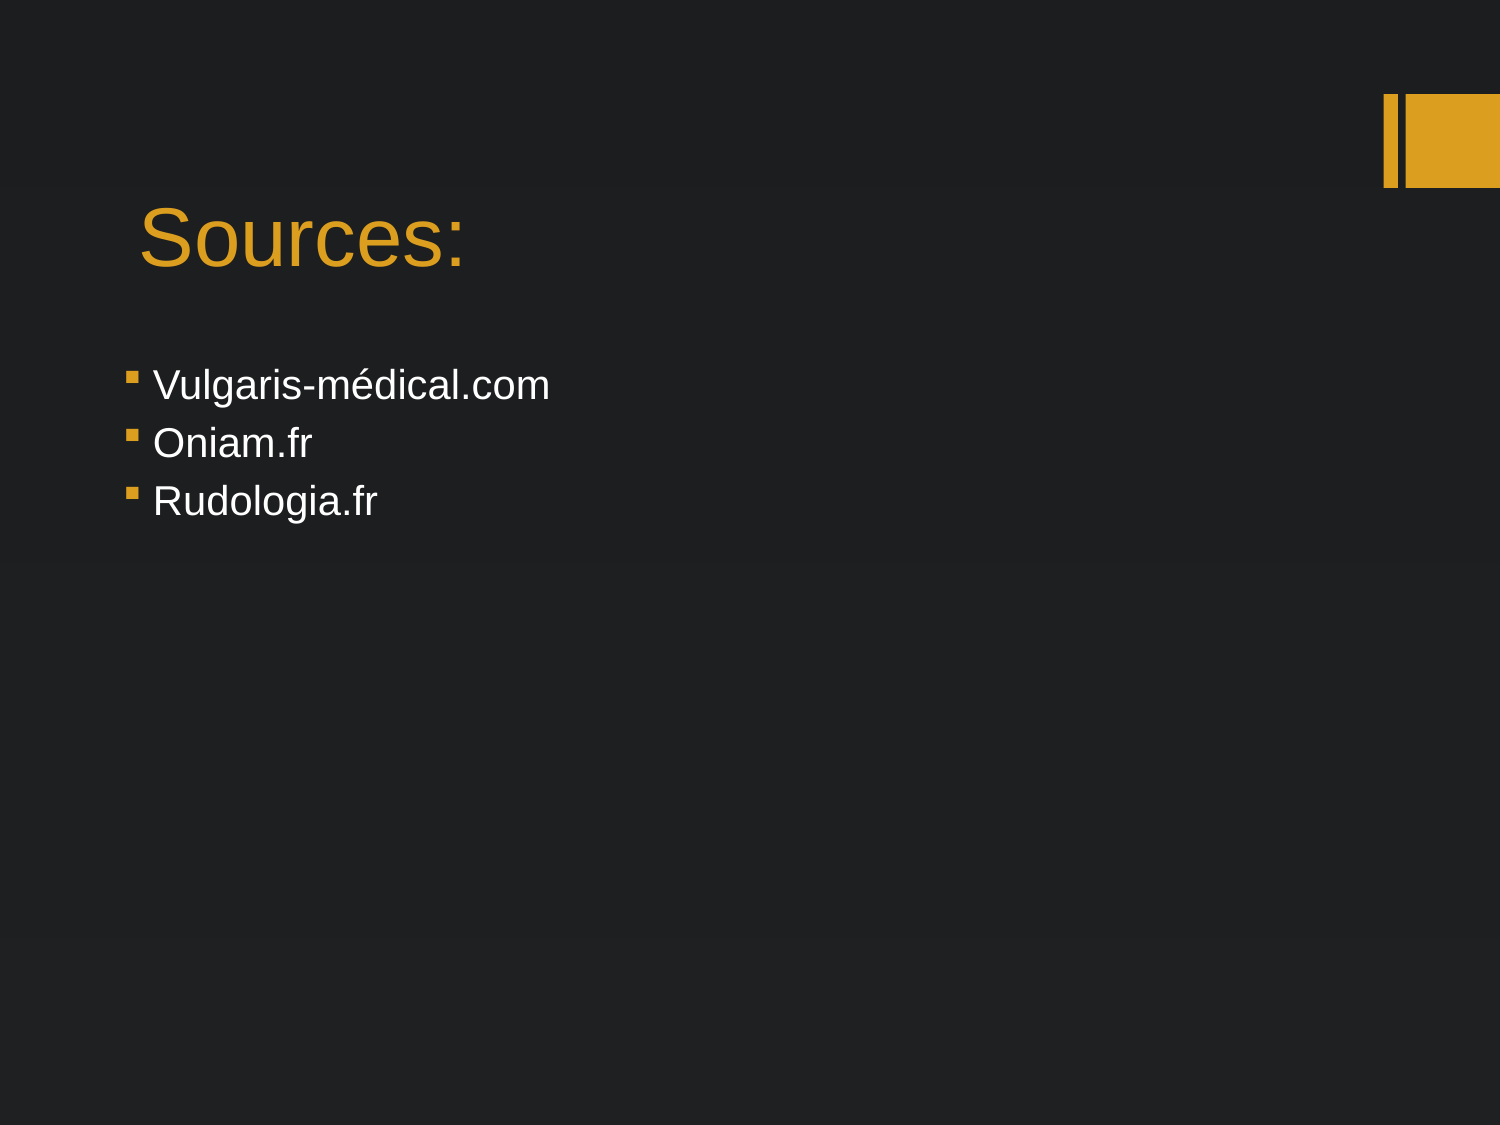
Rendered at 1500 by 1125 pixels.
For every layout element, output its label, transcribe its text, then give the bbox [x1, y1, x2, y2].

title Sources: [123, 101, 1324, 292]
list Vulgaris-médical.com Oniam.fr Rudologia.fr [100, 349, 1301, 931]
